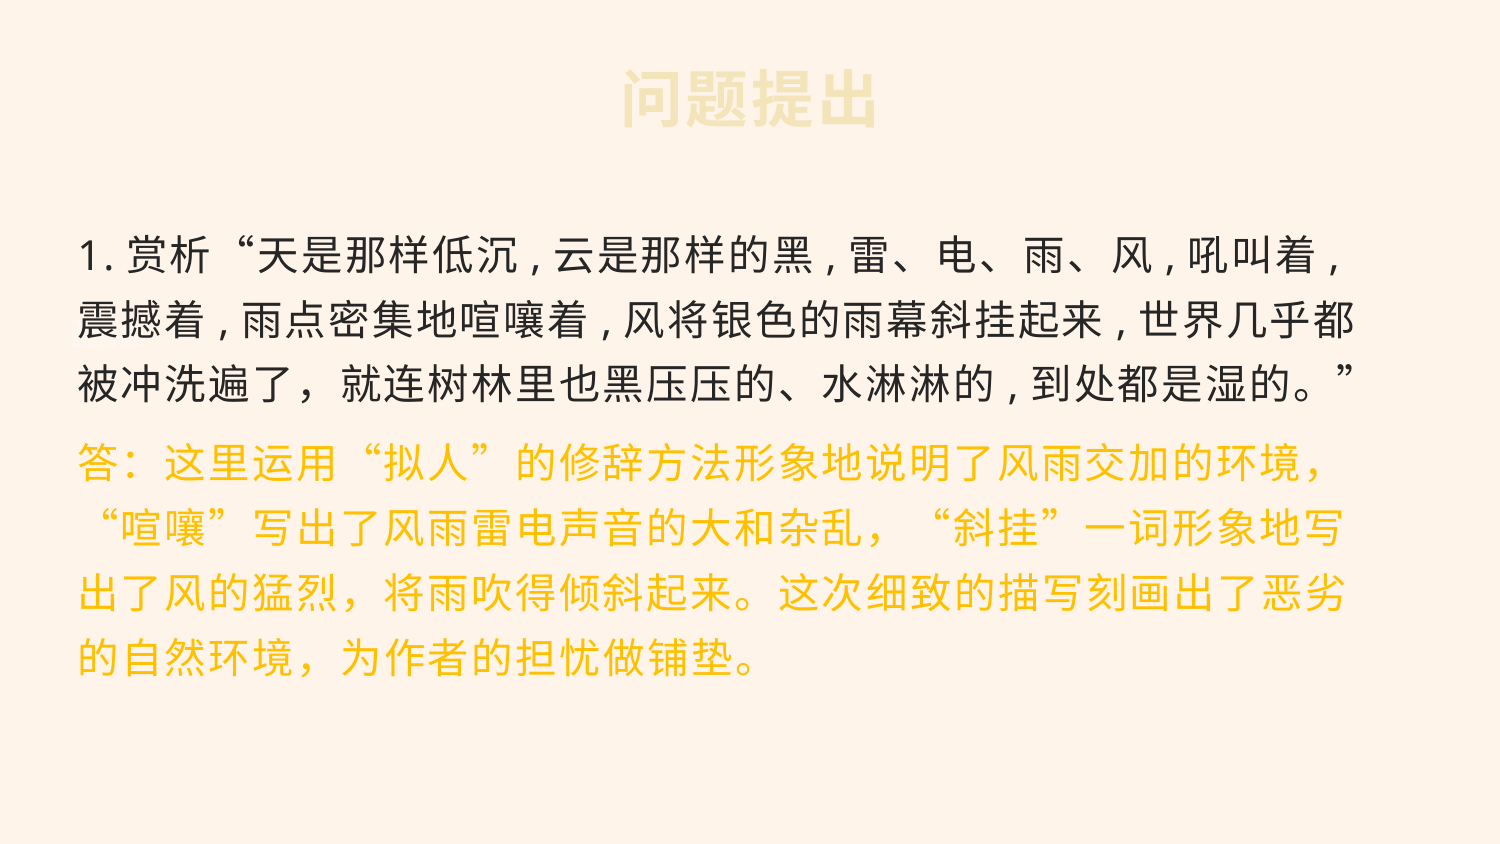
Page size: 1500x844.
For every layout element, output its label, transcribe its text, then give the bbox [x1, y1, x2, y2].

list 1.赏析“天是那样低沉,云是那样的黑,雷、电、雨、风,吼叫着,震撼着,雨点密集地喧嚷着,风将银色的雨幕斜挂起来,世界几乎都被冲洗遍了，就连树林里也黑压压的、水淋淋的,到处都是湿的。” 答：这里运用“拟人”的修辞方法形象地说明了风雨交加的环境，“喧嚷”写出了风雨雷电声音的大和杂乱，“斜挂”一词形象地写出了风的猛烈，将雨吹得倾斜起来。这次细致的描写刻画出了恶劣的自然环境，为作者的担忧做铺垫。 [66, 208, 1402, 699]
title 问题提出 [82, 54, 1418, 109]
